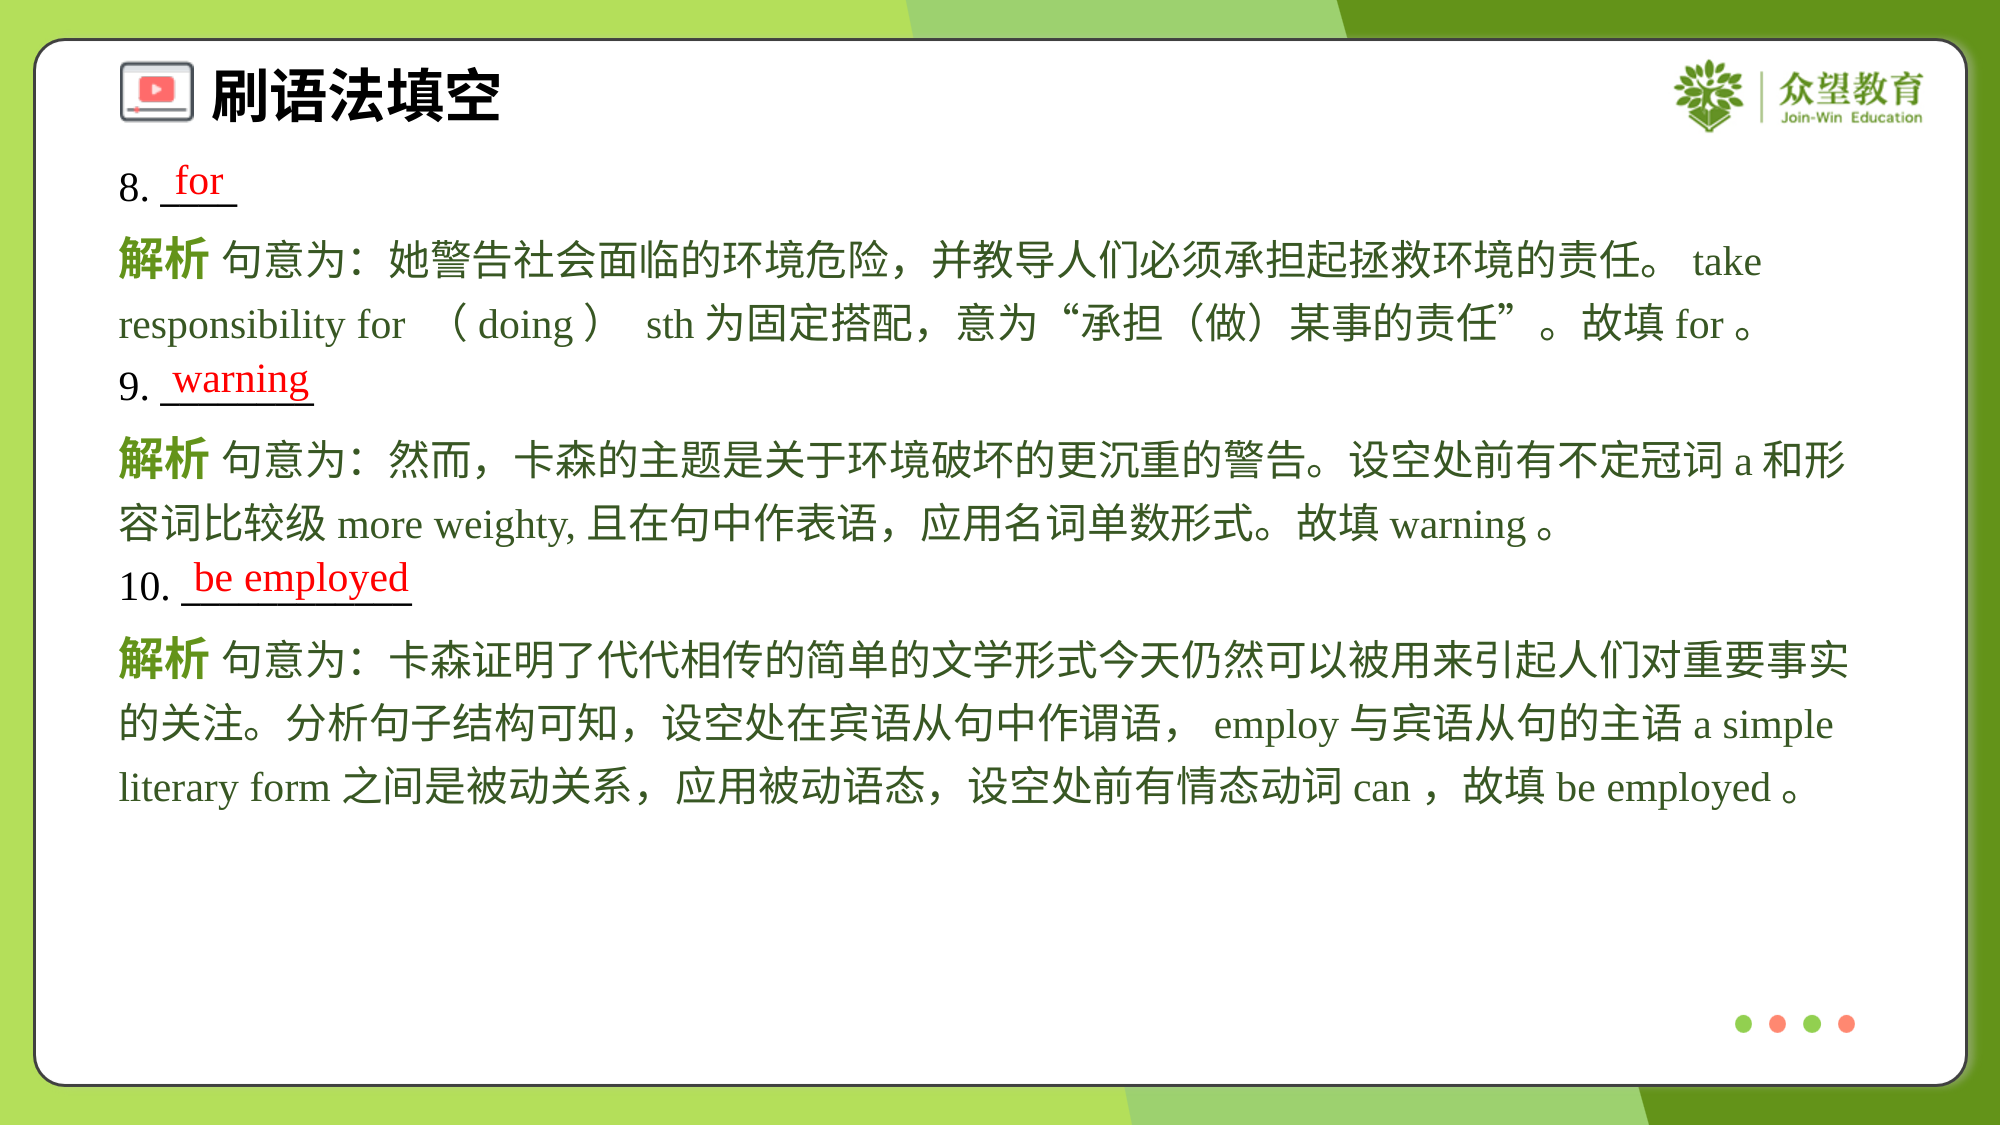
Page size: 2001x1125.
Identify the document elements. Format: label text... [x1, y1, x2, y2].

text_box 8. ____ [118, 146, 1883, 204]
text_box 解析 句意为：卡森证明了代代相传的简单的文学形式今天仍然可以被用来引起人们对重要事实的关注。分析句子结构可知，设空处在宾语从句中作谓语，employ与宾语从句的主语a simple literary form之间是被动关系，应用被动语态，设空处前有情态动词can，故填be employed。 [118, 615, 1883, 805]
text_box 10. ____________ [118, 546, 1883, 604]
text_box 解析 句意为：她警告社会面临的环境危险，并教导人们必须承担起拯救环境的责任。take responsibility for （doing） sth为固定搭配，意为“承担（做）某事的责任”。故填for。 [118, 215, 1883, 342]
text_box warning [167, 337, 314, 396]
text_box for [170, 140, 228, 199]
text_box 解析 句意为：然而，卡森的主题是关于环境破坏的更沉重的警告。设空处前有不定冠词a和形容词比较级more weighty,且在句中作表语，应用名词单数形式。故填warning。 [118, 415, 1883, 542]
text_box be employed [184, 537, 419, 595]
text_box 9. ________ [118, 346, 1883, 404]
picture [0, 0, 2000, 1125]
